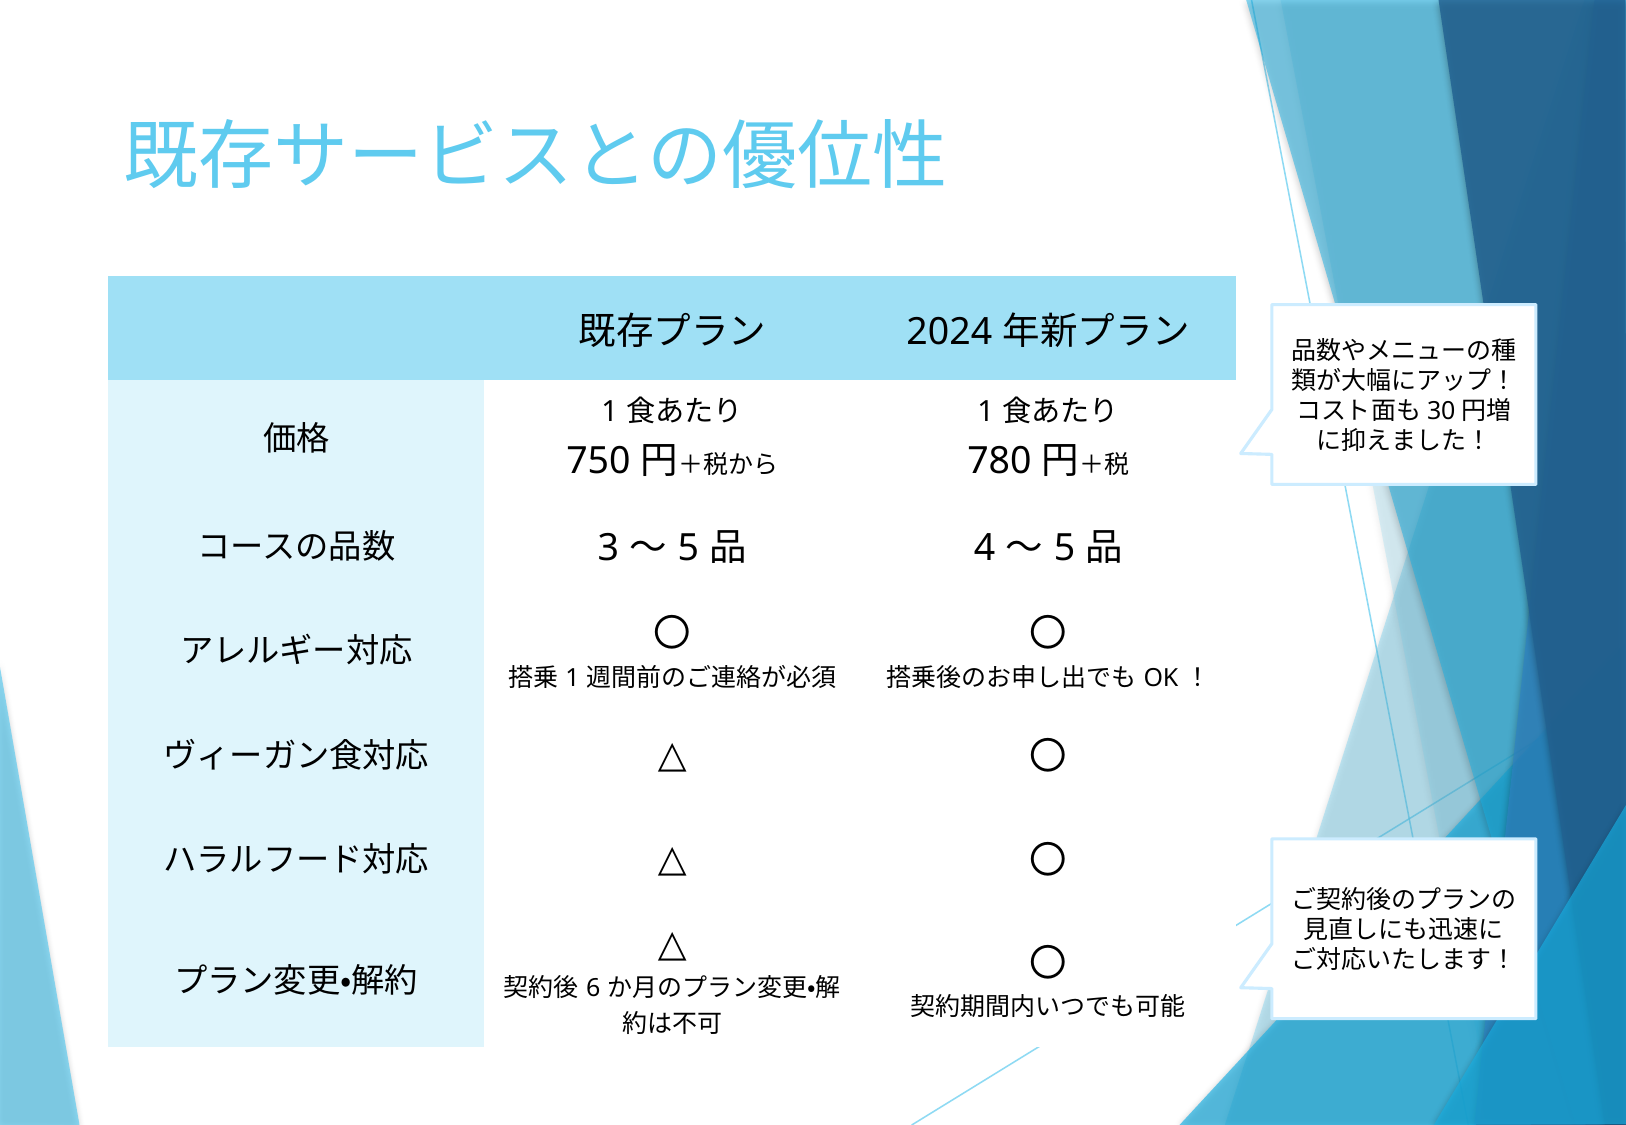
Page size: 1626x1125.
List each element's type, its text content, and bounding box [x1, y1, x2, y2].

table_cell 1食あたり 750円＋税から [484, 380, 860, 492]
title 既存サービスとの優位性 [108, 99, 1237, 317]
table_cell 〇 搭乗後のお申し出でもOK！ [860, 596, 1236, 701]
table_cell 価格 [108, 380, 484, 492]
table_cell △ [484, 805, 860, 909]
table_cell 〇 [860, 701, 1236, 805]
table_cell アレルギー対応 [108, 596, 484, 701]
table_header [108, 276, 484, 380]
table_cell △ 契約後6か月のプラン変更・解約は不可 [484, 909, 860, 1047]
table_cell △ [484, 701, 860, 805]
table_cell 〇 契約期間内いつでも可能 [860, 909, 1236, 1047]
table_header 2024年新プラン [860, 276, 1236, 380]
table_header 既存プラン [484, 276, 860, 380]
table_cell プラン変更・解約 [108, 909, 484, 1047]
table_cell ヴィーガン食対応 [108, 701, 484, 805]
table_cell コースの品数 [108, 492, 484, 596]
text_box ご契約後のプランの見直しにも迅速に ご対応いたします！ [1239, 837, 1538, 1021]
text_box 品数やメニューの種類が大幅にアップ！ コスト面も30円増に抑えました！ [1239, 303, 1538, 486]
table_cell 〇 搭乗1週間前のご連絡が必須 [484, 596, 860, 701]
table_cell ハラルフード対応 [108, 805, 484, 909]
table_cell 3～5品 [484, 492, 860, 596]
table_cell 〇 [860, 805, 1236, 909]
table_cell 4～5品 [860, 492, 1236, 596]
table_cell 1食あたり 780円＋税 [860, 380, 1236, 492]
